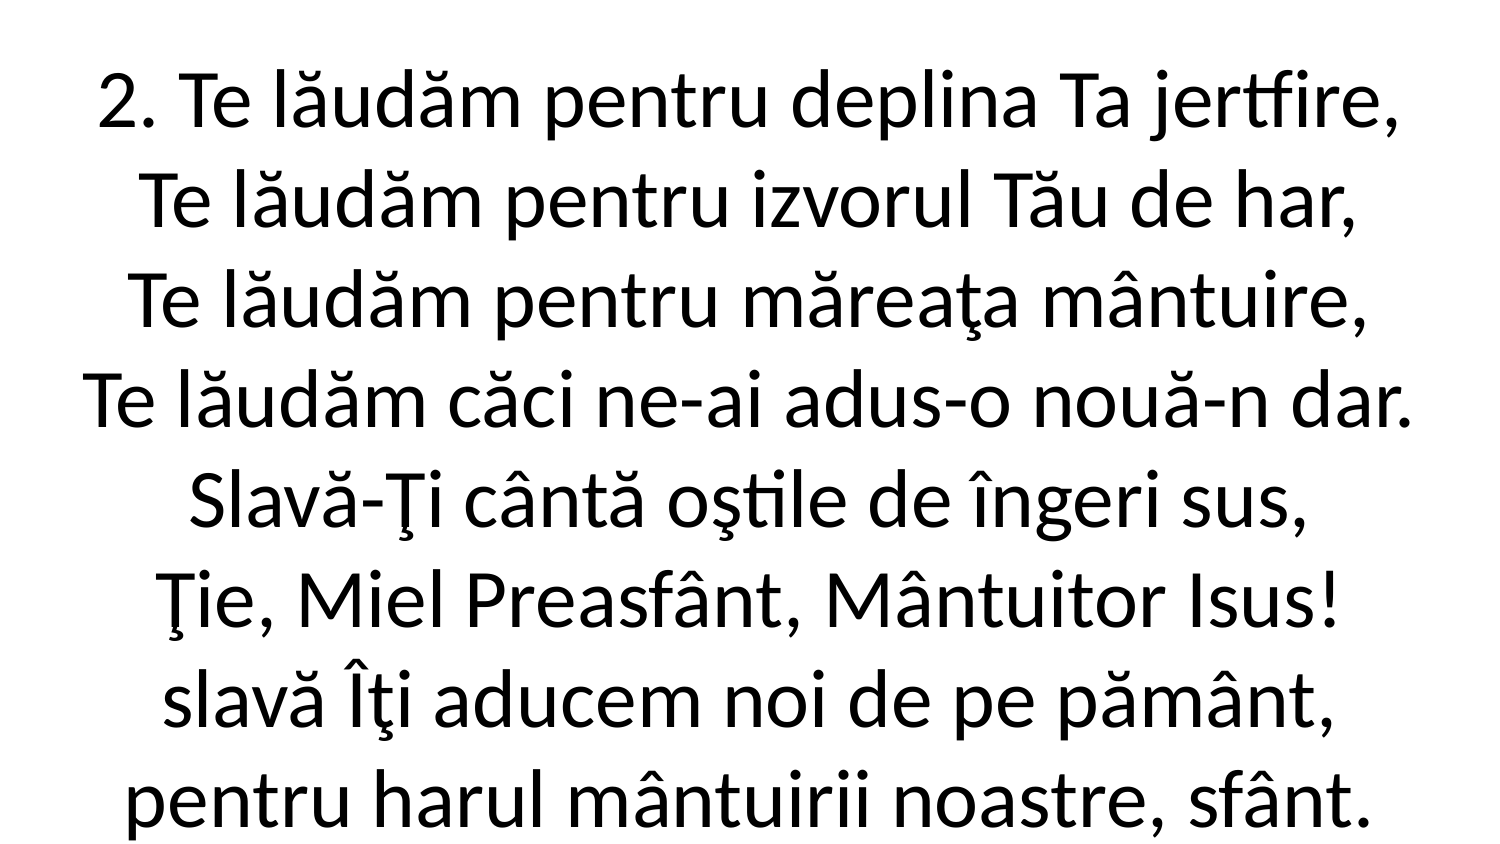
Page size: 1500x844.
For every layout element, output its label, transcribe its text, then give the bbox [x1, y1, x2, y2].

text_box 2. Te lăudăm pentru deplina Ta jertfire, Te lăudăm pentru izvorul Tău de har, Te lăudăm pentru măreaţa mântuire, Te lăudăm căci ne-ai adus-o nouă-n dar. Slavă-Ţi cântă oştile de îngeri sus, Ţie, Miel Preasfânt, Mântuitor Isus! slavă Îţi aducem noi de pe pământ, pentru harul mântuirii noastre, sfânt. [67, 0, 1432, 844]
